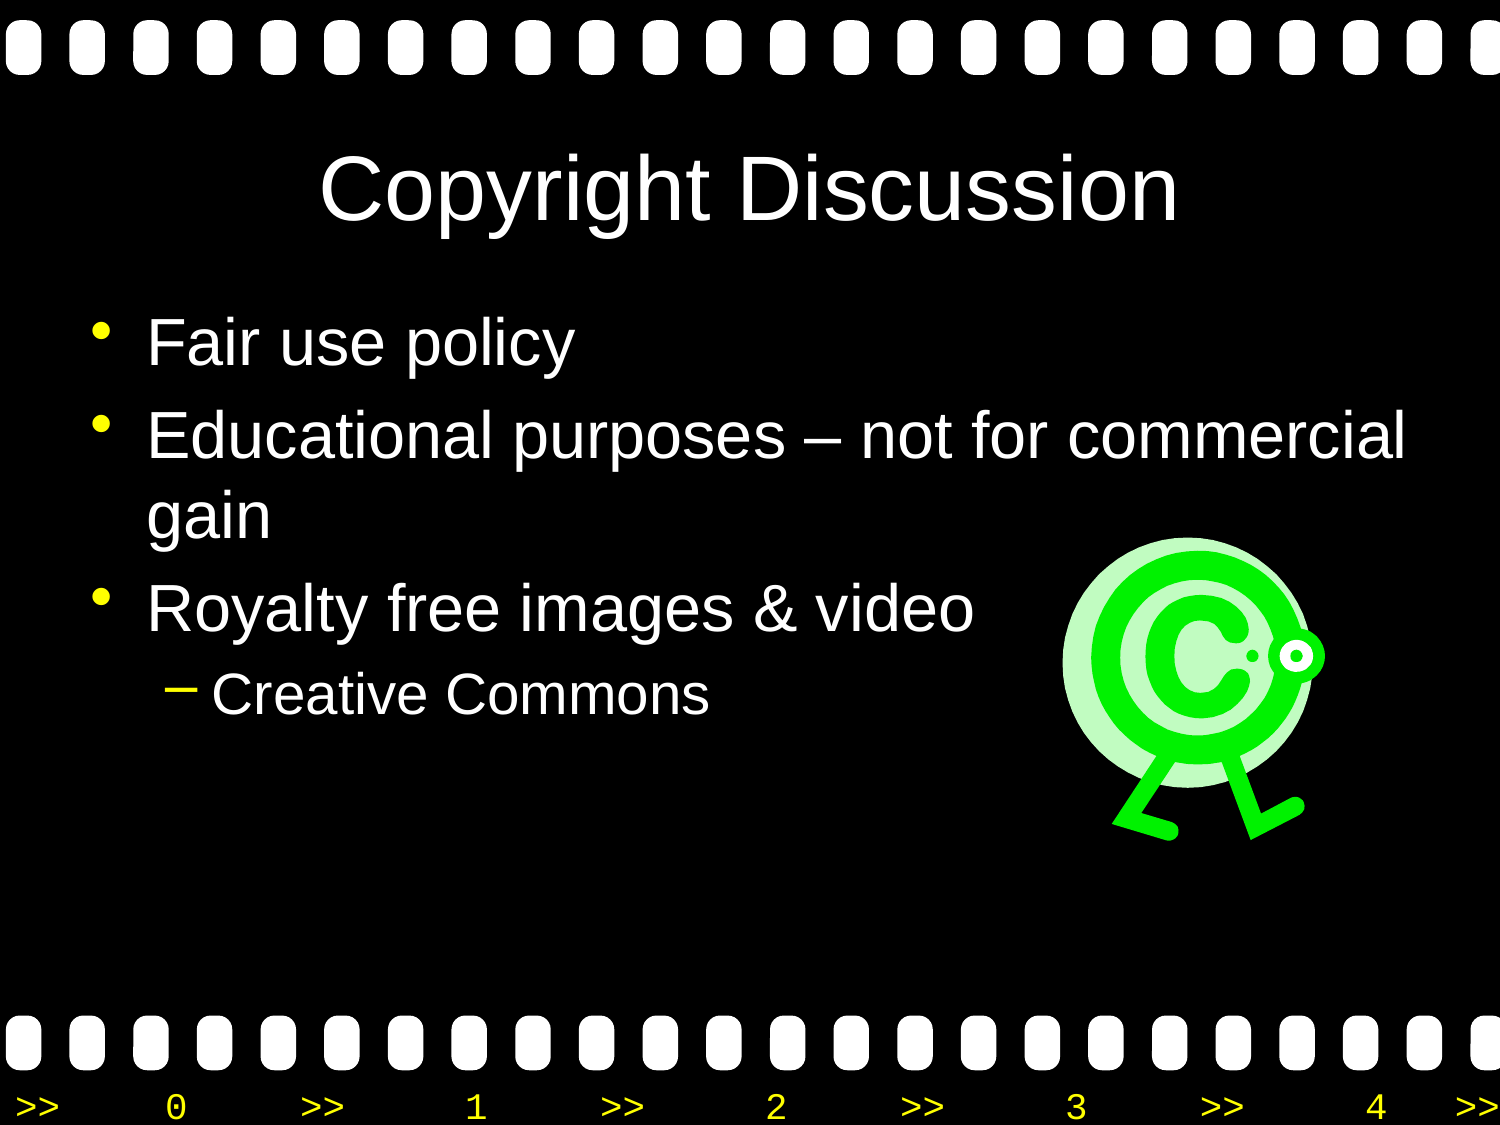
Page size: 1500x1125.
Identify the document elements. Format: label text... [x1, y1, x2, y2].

picture [1062, 537, 1326, 842]
list Fair use policy Educational purposes – not for commercial gain Royalty free images & video Creative Commons [74, 290, 1426, 1006]
title Copyright Discussion [74, 89, 1426, 278]
